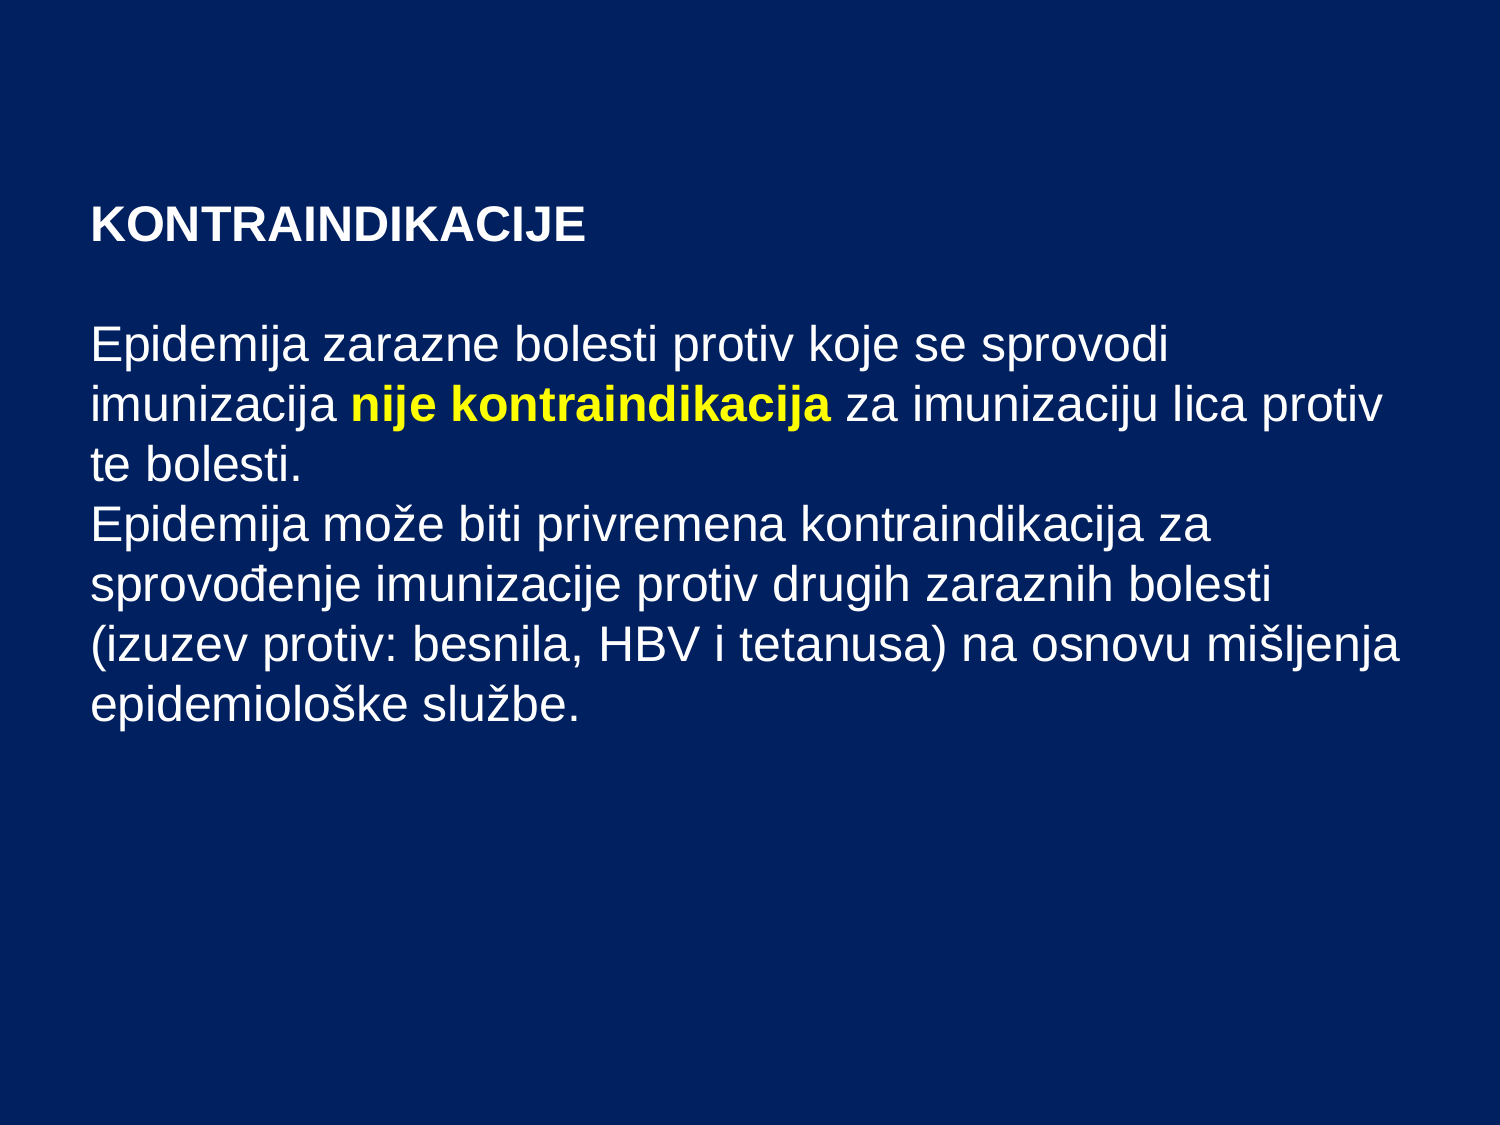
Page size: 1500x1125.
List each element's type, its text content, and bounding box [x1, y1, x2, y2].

title KONTRAINDIKACIJE Epidemija zarazne bolesti protiv koje se sprovodi imunizacija nije kontraindikacija za imunizaciju lica protiv te bolesti. Epidemija može biti privremena kontraindikacija za sprovođenje imunizacije protiv drugih zaraznih bolesti (izuzev protiv: besnila, HBV i tetanusa) na osnovu mišljenja epidemiološke službe. [75, 45, 1425, 1038]
